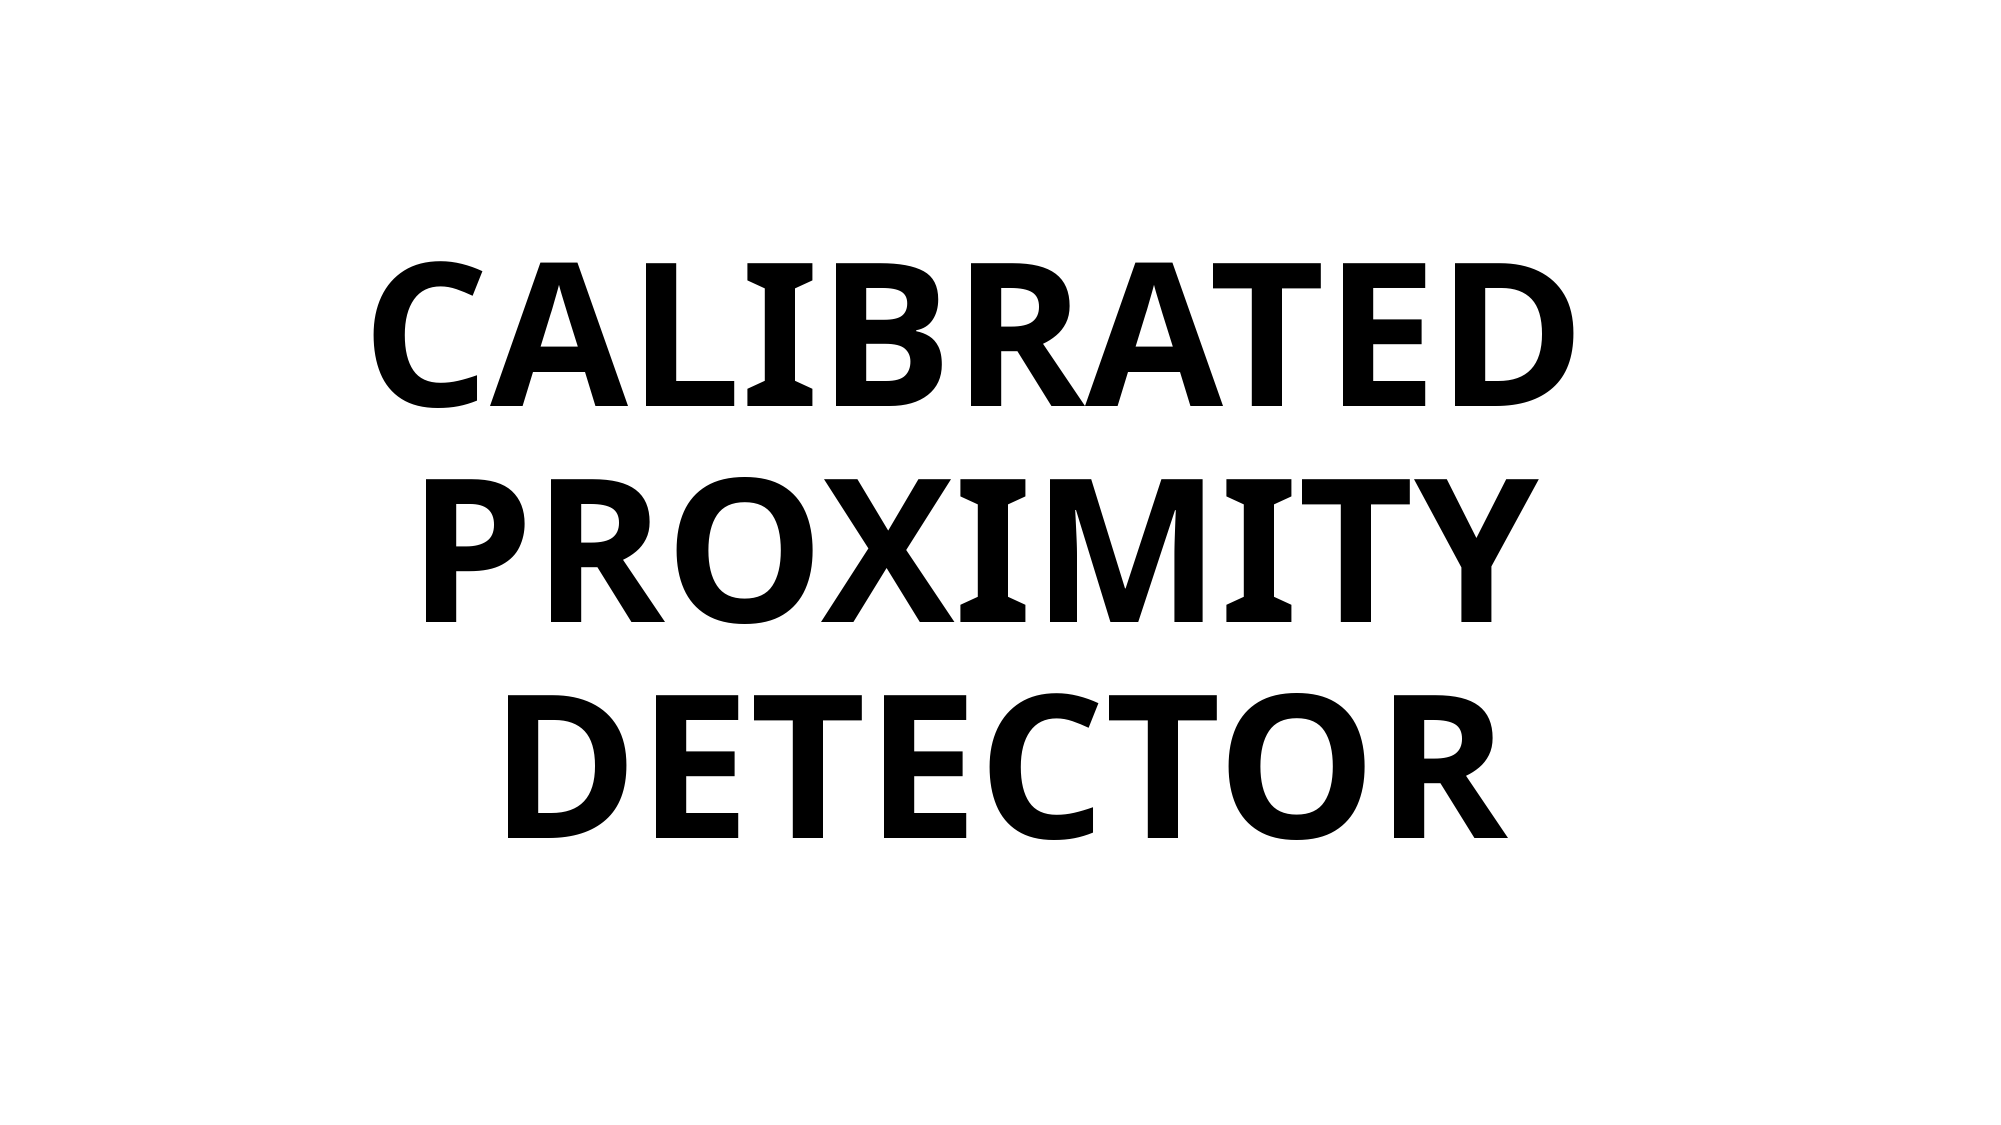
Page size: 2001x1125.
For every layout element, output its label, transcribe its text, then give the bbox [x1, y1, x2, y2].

title CALIBRATED PROXIMITY DETECTOR [137, 59, 1863, 1056]
